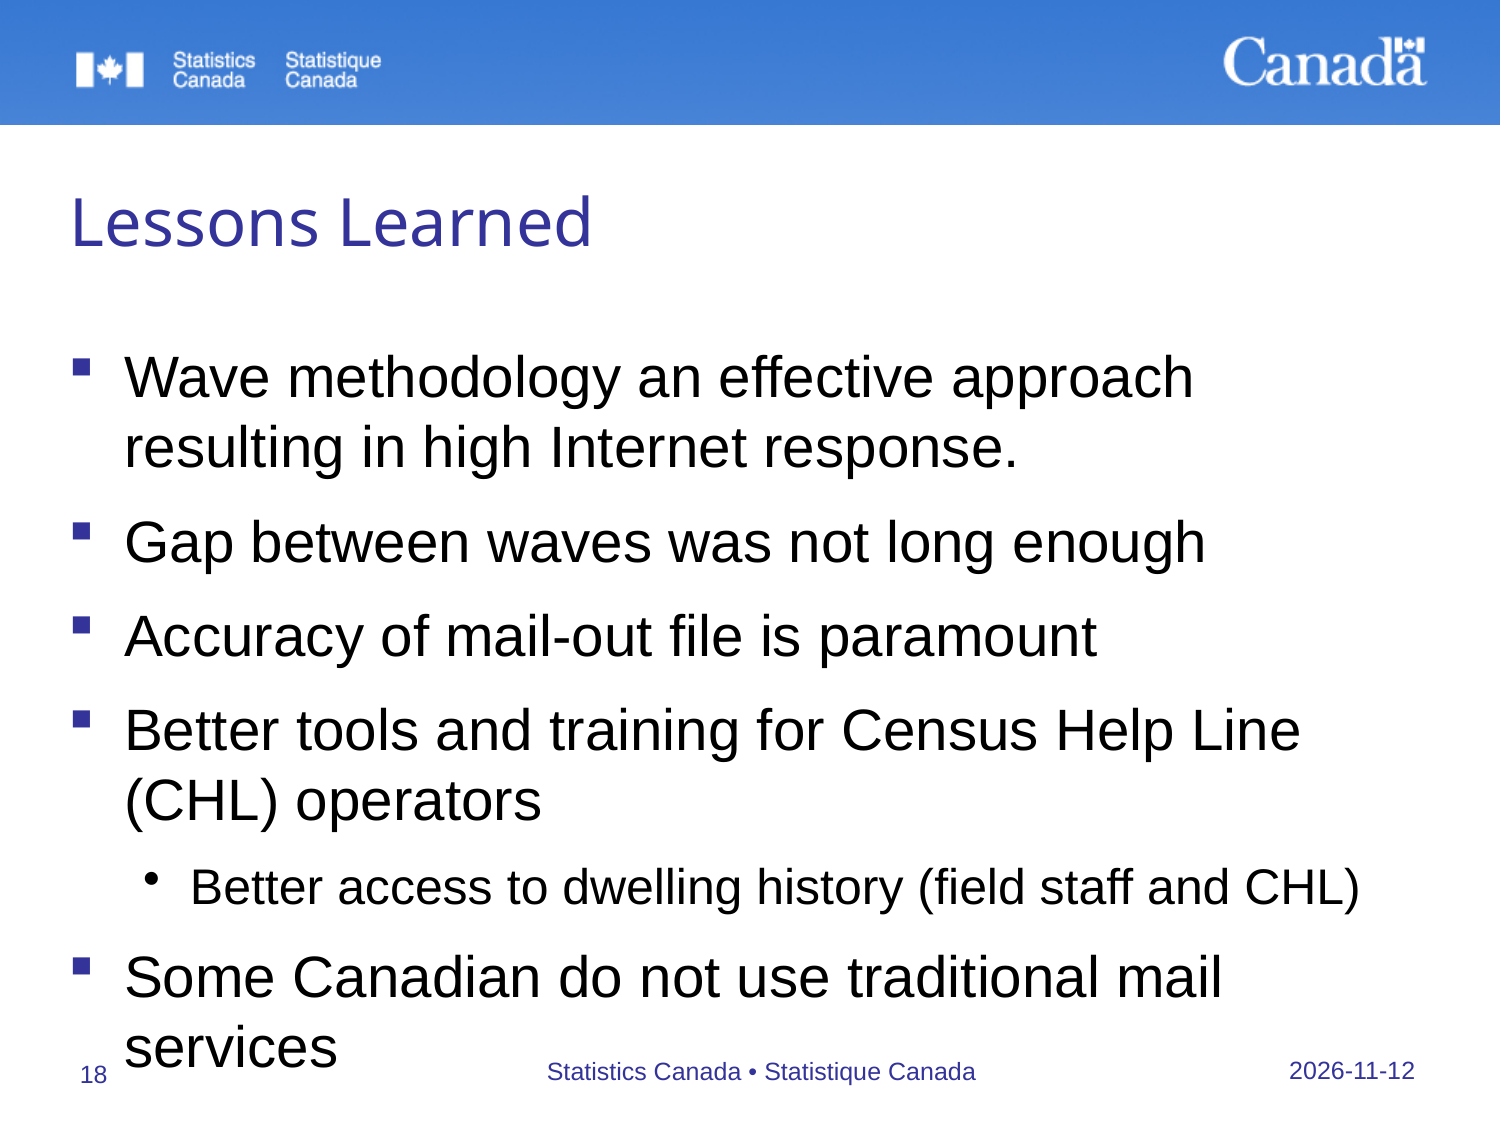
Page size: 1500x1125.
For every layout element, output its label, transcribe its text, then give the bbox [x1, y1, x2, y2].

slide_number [1222, 1046, 1431, 1125]
picture [0, 0, 1500, 125]
title Lessons Learned [54, 172, 1404, 290]
list Wave methodology an effective approach resulting in high Internet response. Gap between waves was not long enough Accuracy of mail-out file is paramount Better tools and training for Census Help Line (CHL) operators Better access to dwelling history (field staff and CHL) Some Canadian do not use traditional mail services [53, 332, 1402, 953]
slide_number 18 [64, 1051, 315, 1125]
footer Statistics Canada • Statistique Canada [442, 1047, 1082, 1125]
